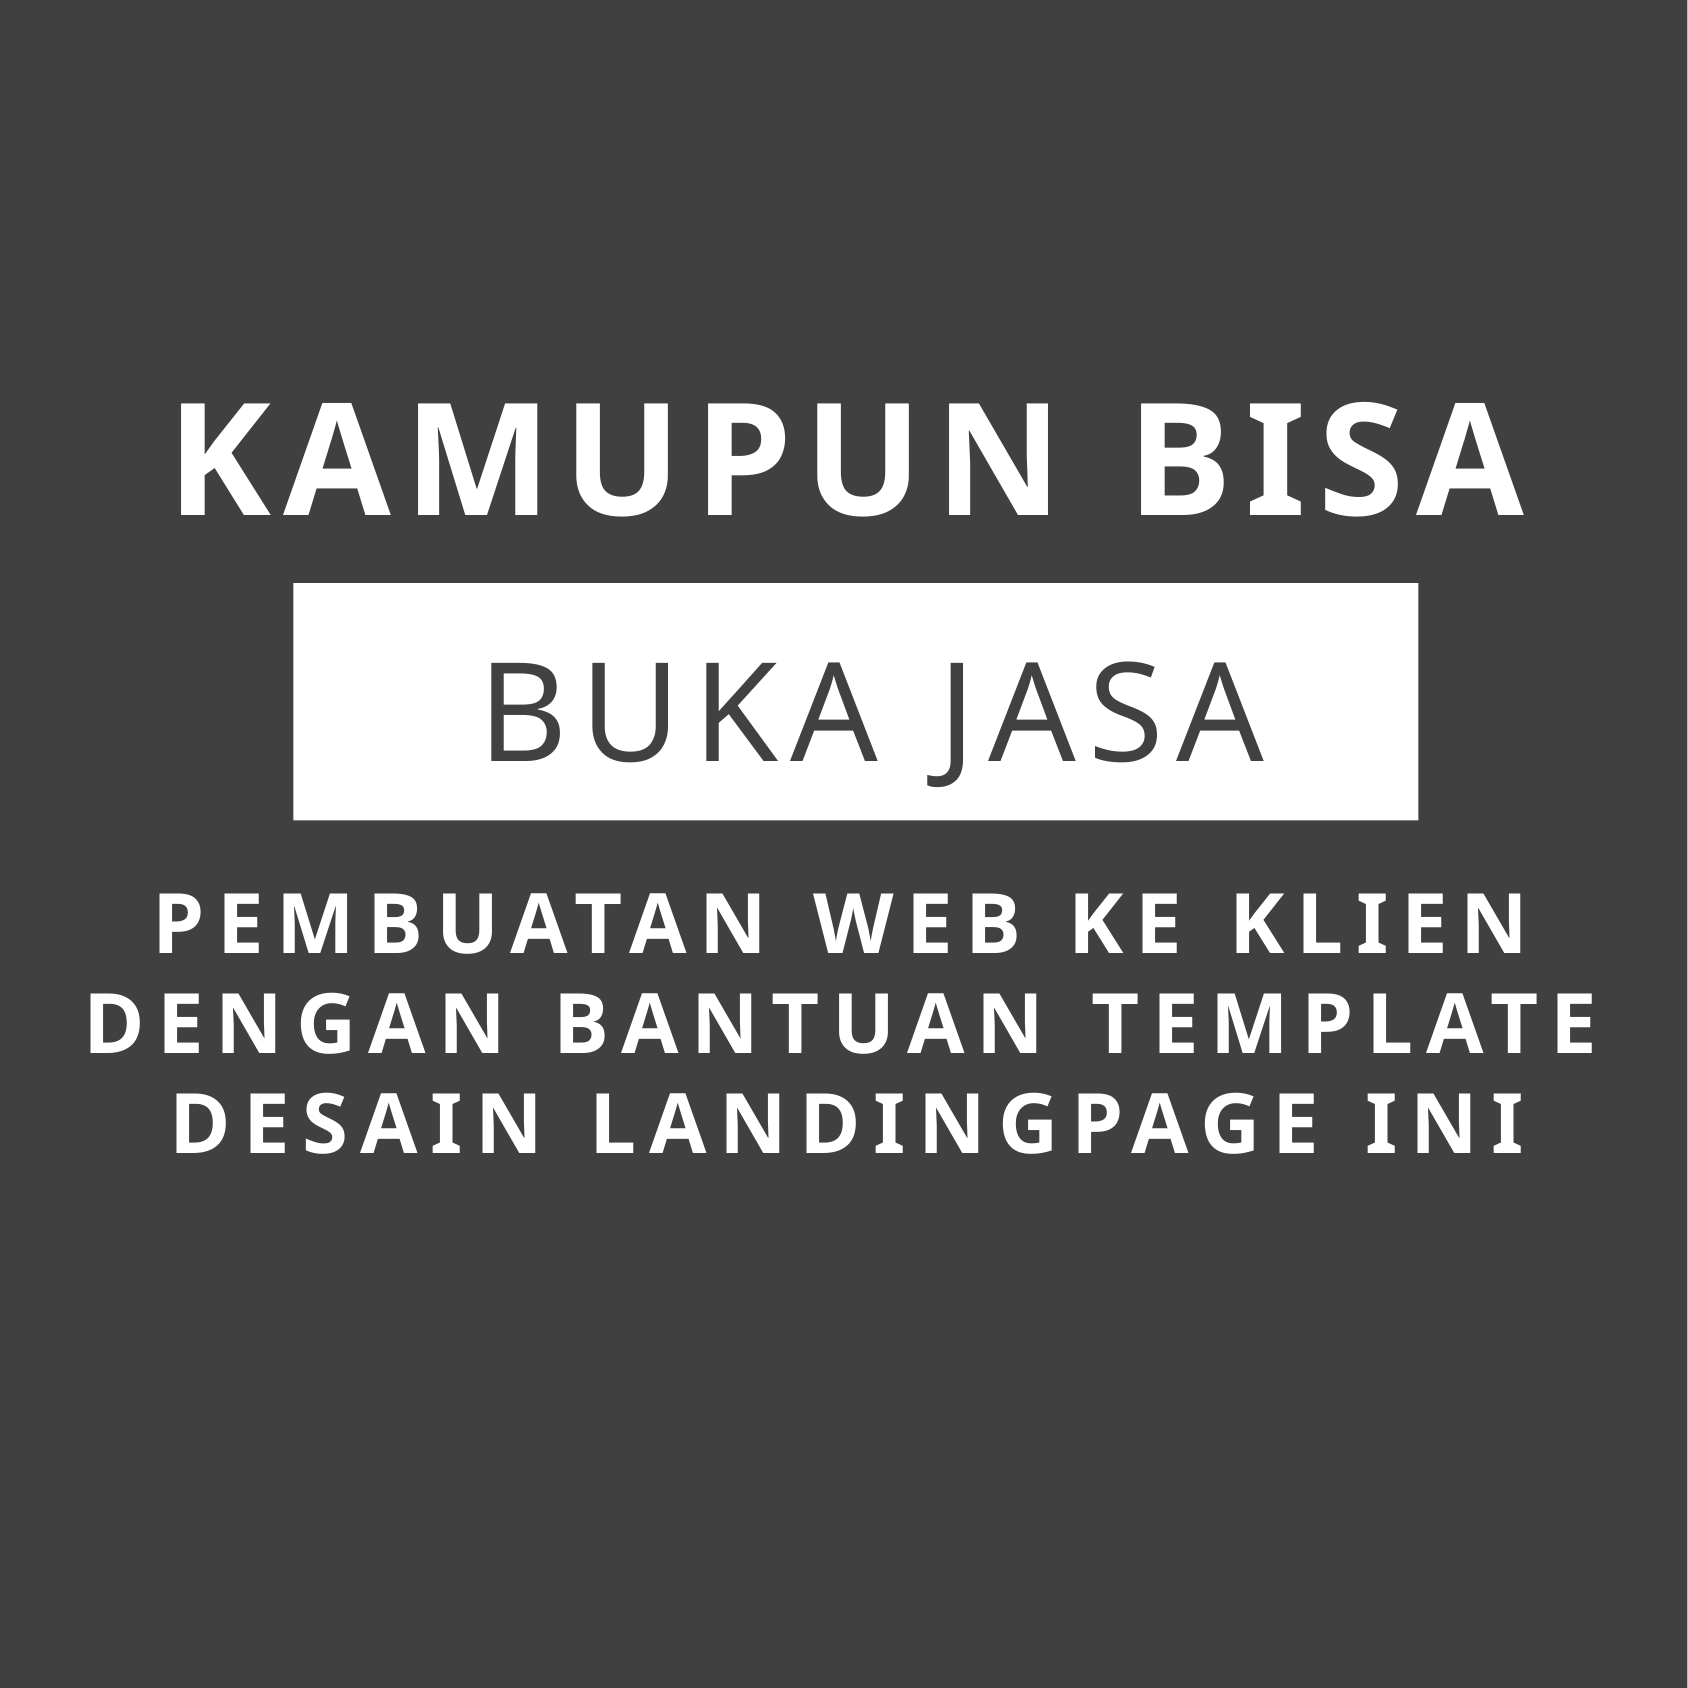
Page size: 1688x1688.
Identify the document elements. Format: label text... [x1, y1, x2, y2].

text_box PEMBUATAN WEB KE KLIEN DENGAN BANTUAN TEMPLATE DESAIN LANDINGPAGE INI [30, 862, 1664, 1178]
text_box [292, 582, 1419, 821]
text_box BUKA JASA [325, 616, 1419, 797]
text_box KAMUPUN BISA [80, 351, 1615, 554]
